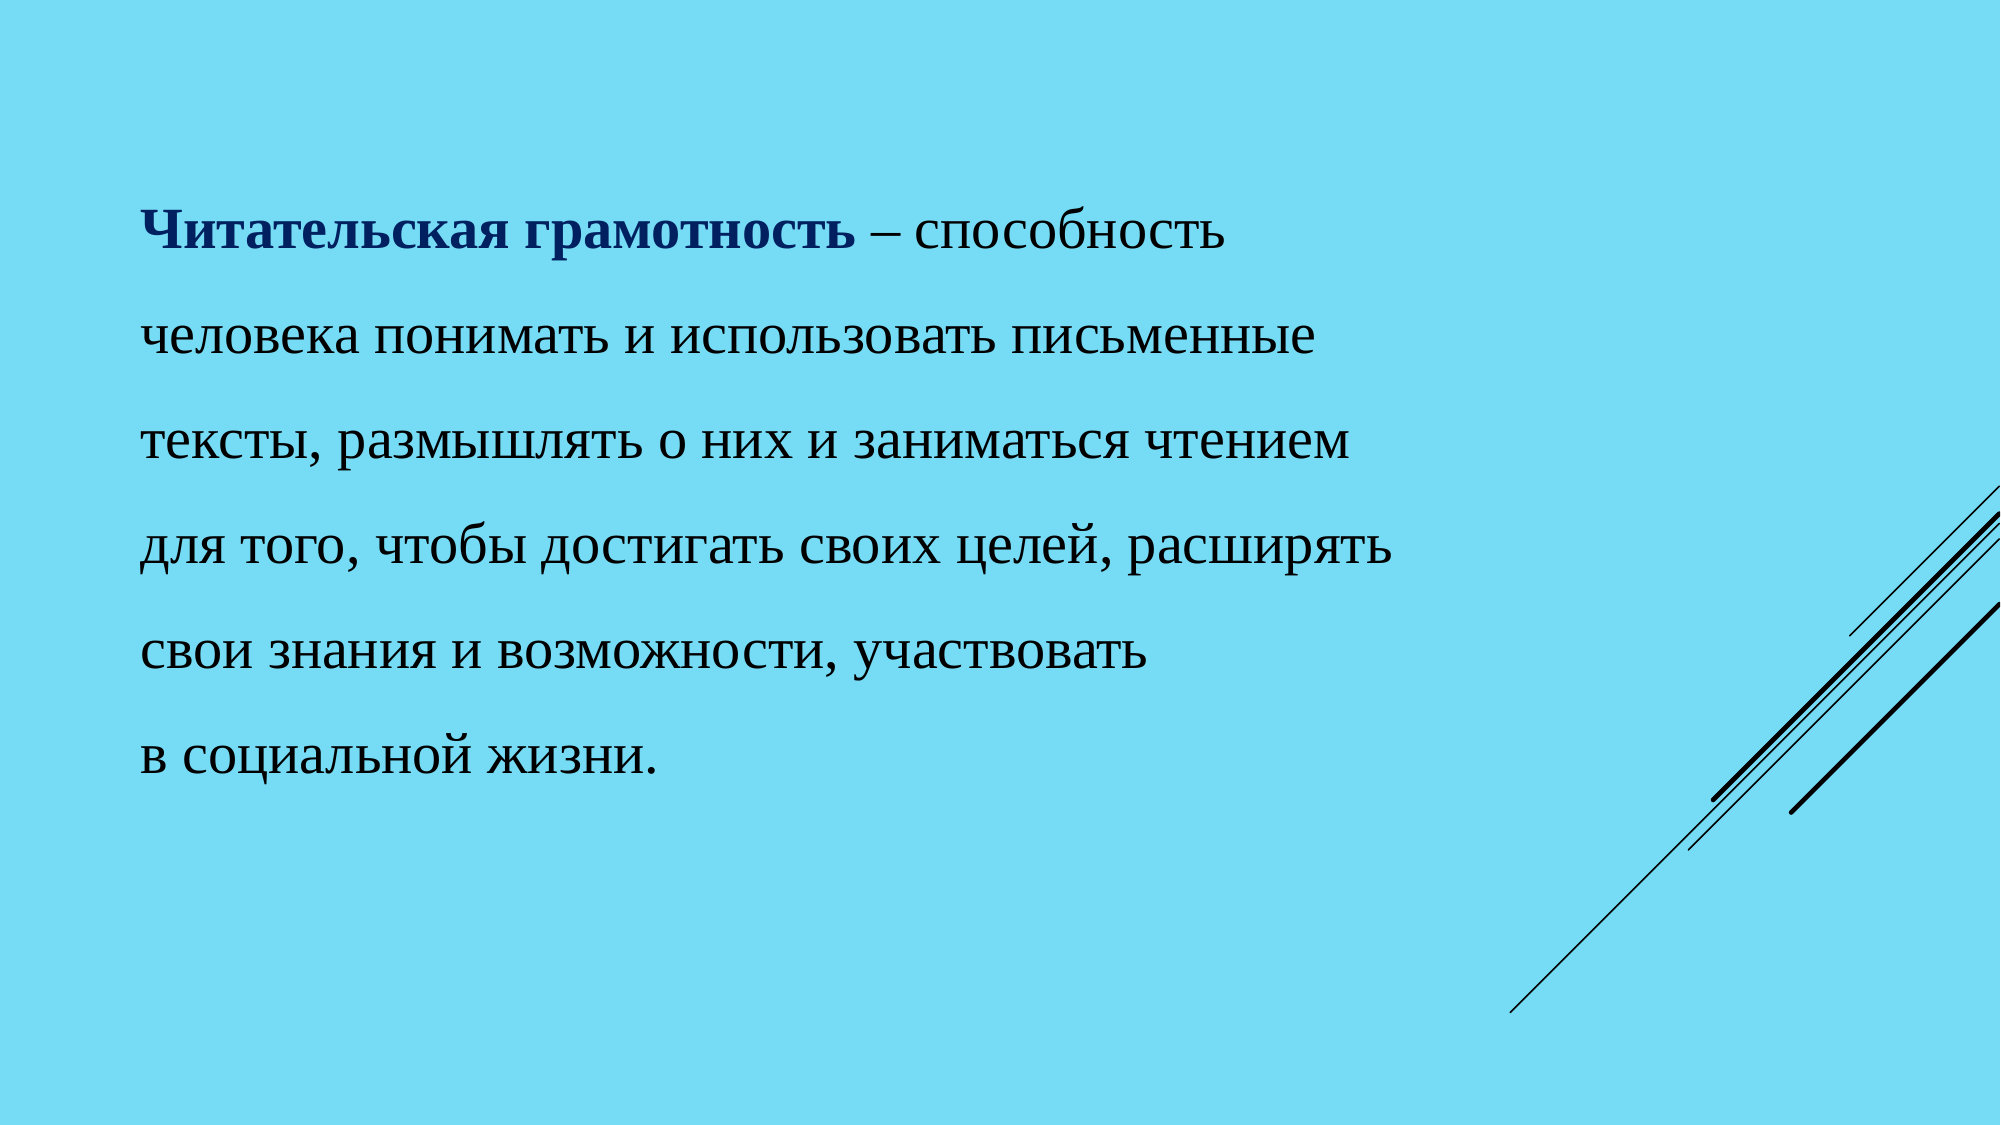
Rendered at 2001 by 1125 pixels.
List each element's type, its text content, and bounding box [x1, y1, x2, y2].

text_box Читательская грамотность – способность человека понимать и использовать письменные тексты, размышлять о них и заниматься чтением для того, чтобы достигать своих целей, расширять свои знания и возможности, участвовать в социальной жизни. [125, 147, 1454, 1002]
